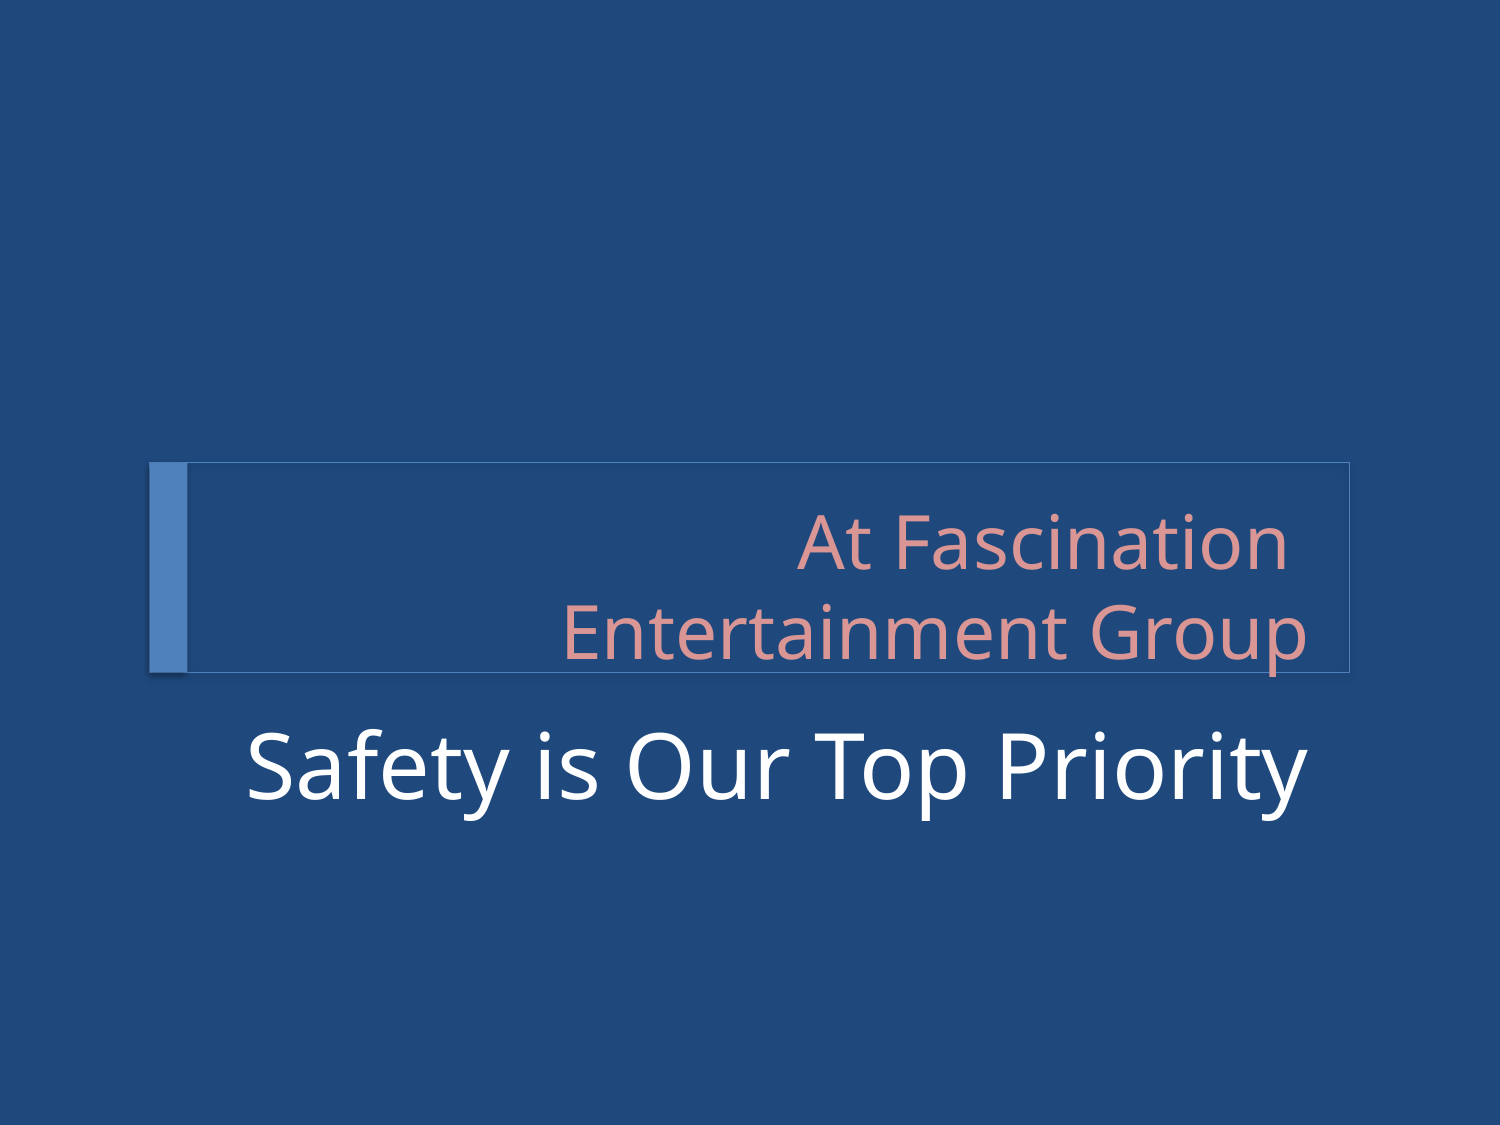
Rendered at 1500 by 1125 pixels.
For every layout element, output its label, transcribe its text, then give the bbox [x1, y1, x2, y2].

list Safety is Our Top Priority [212, 699, 1325, 888]
title At Fascination Entertainment Group [200, 487, 1325, 663]
